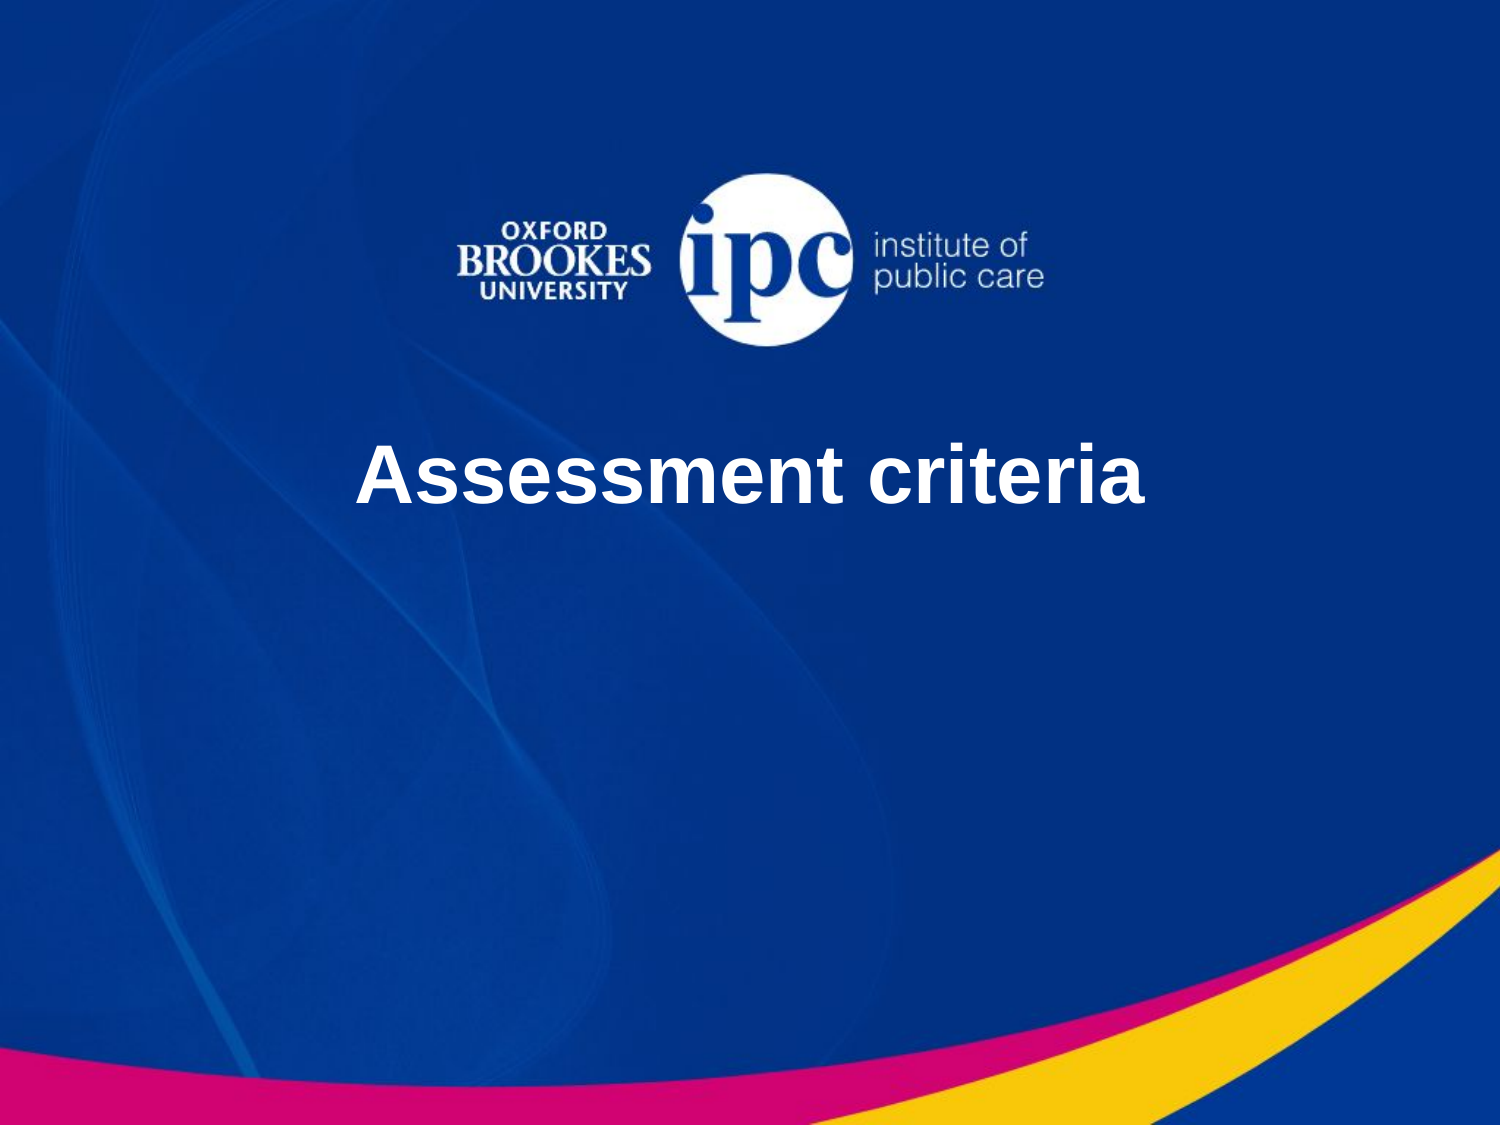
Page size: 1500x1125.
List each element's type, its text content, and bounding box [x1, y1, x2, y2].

list Assessment criteria [123, 424, 1376, 542]
picture [0, 0, 1500, 1125]
